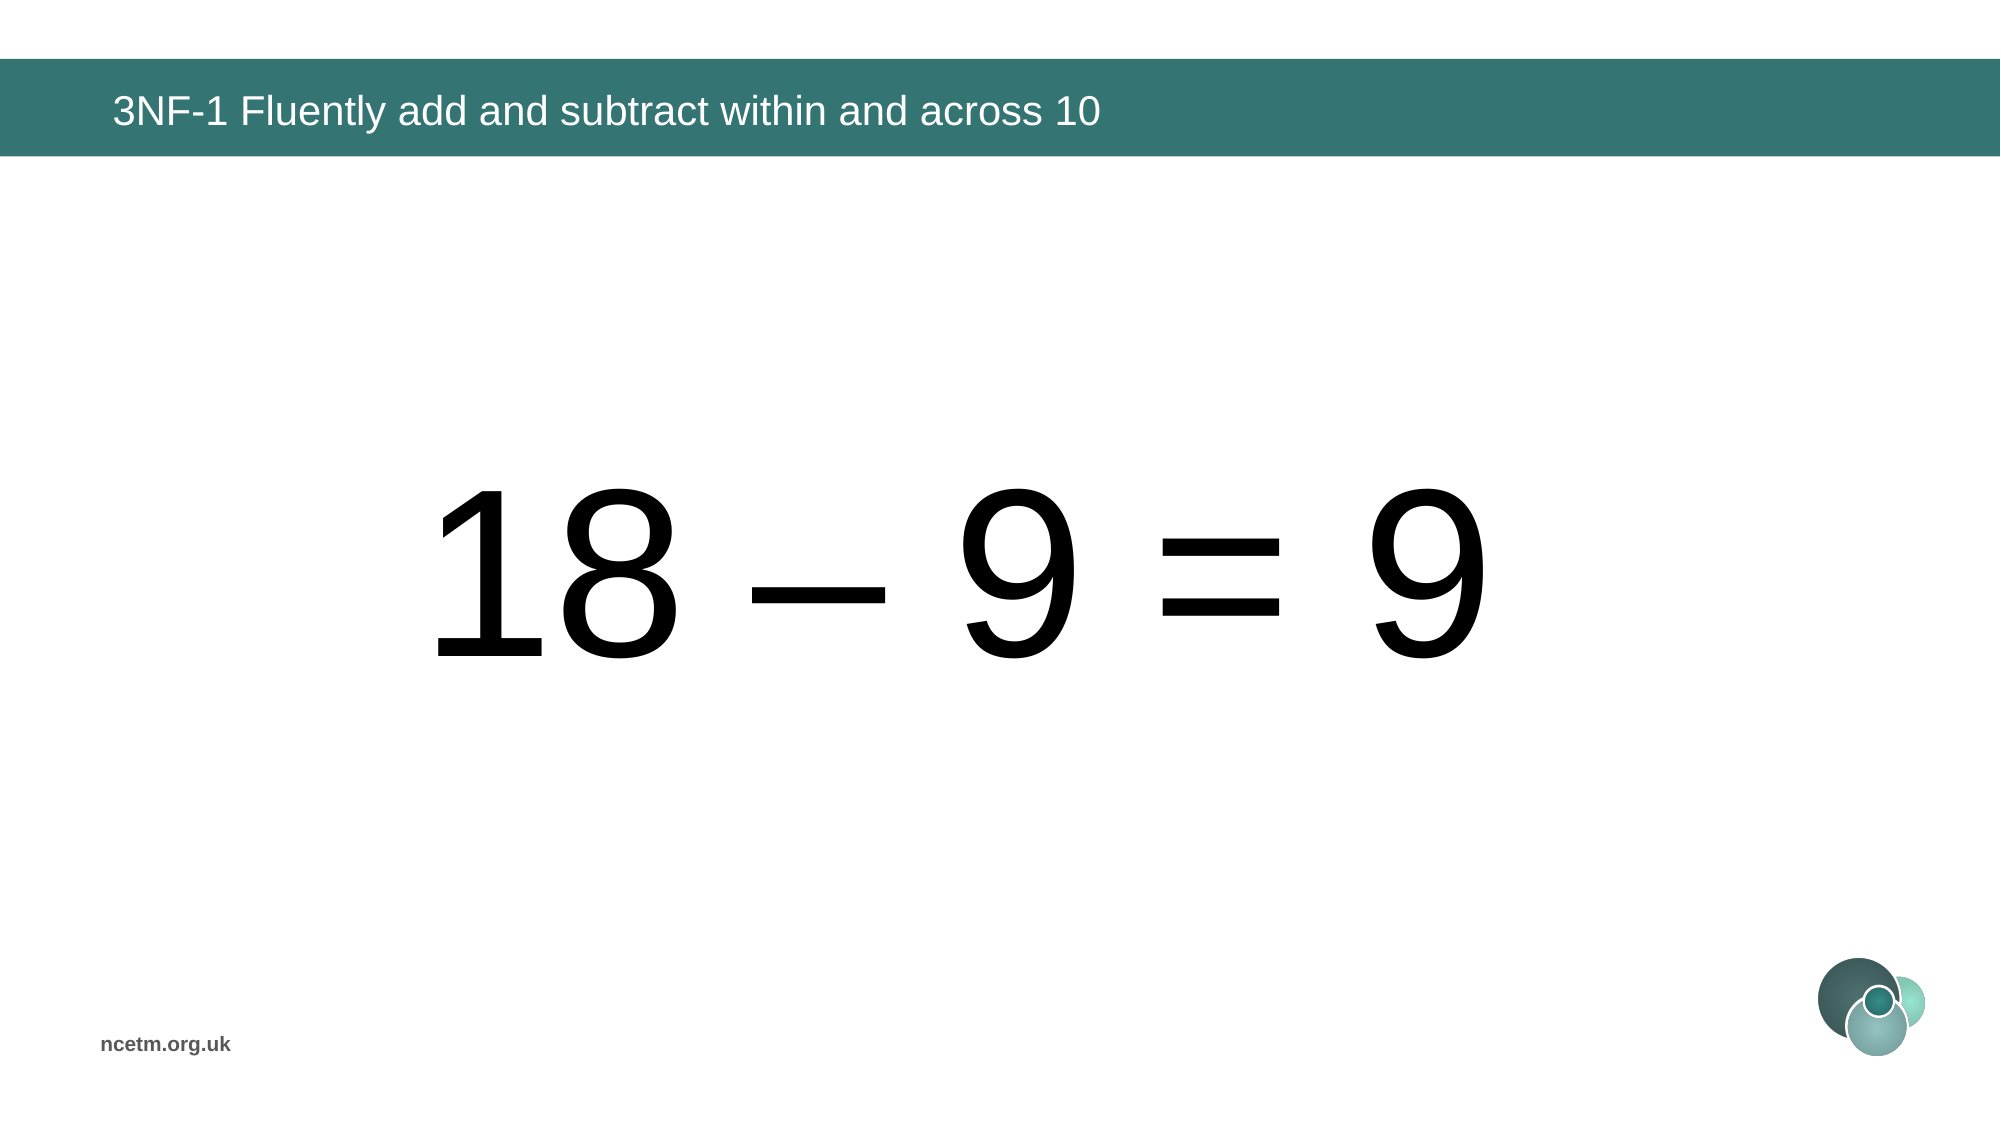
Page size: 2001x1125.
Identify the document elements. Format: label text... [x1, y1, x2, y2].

title 3NF-1 Fluently add and subtract within and across 10 [97, 76, 1945, 147]
picture [1818, 958, 1925, 1056]
text_box 9 [1346, 409, 1510, 712]
text_box 18 – 9 = [405, 409, 1346, 712]
